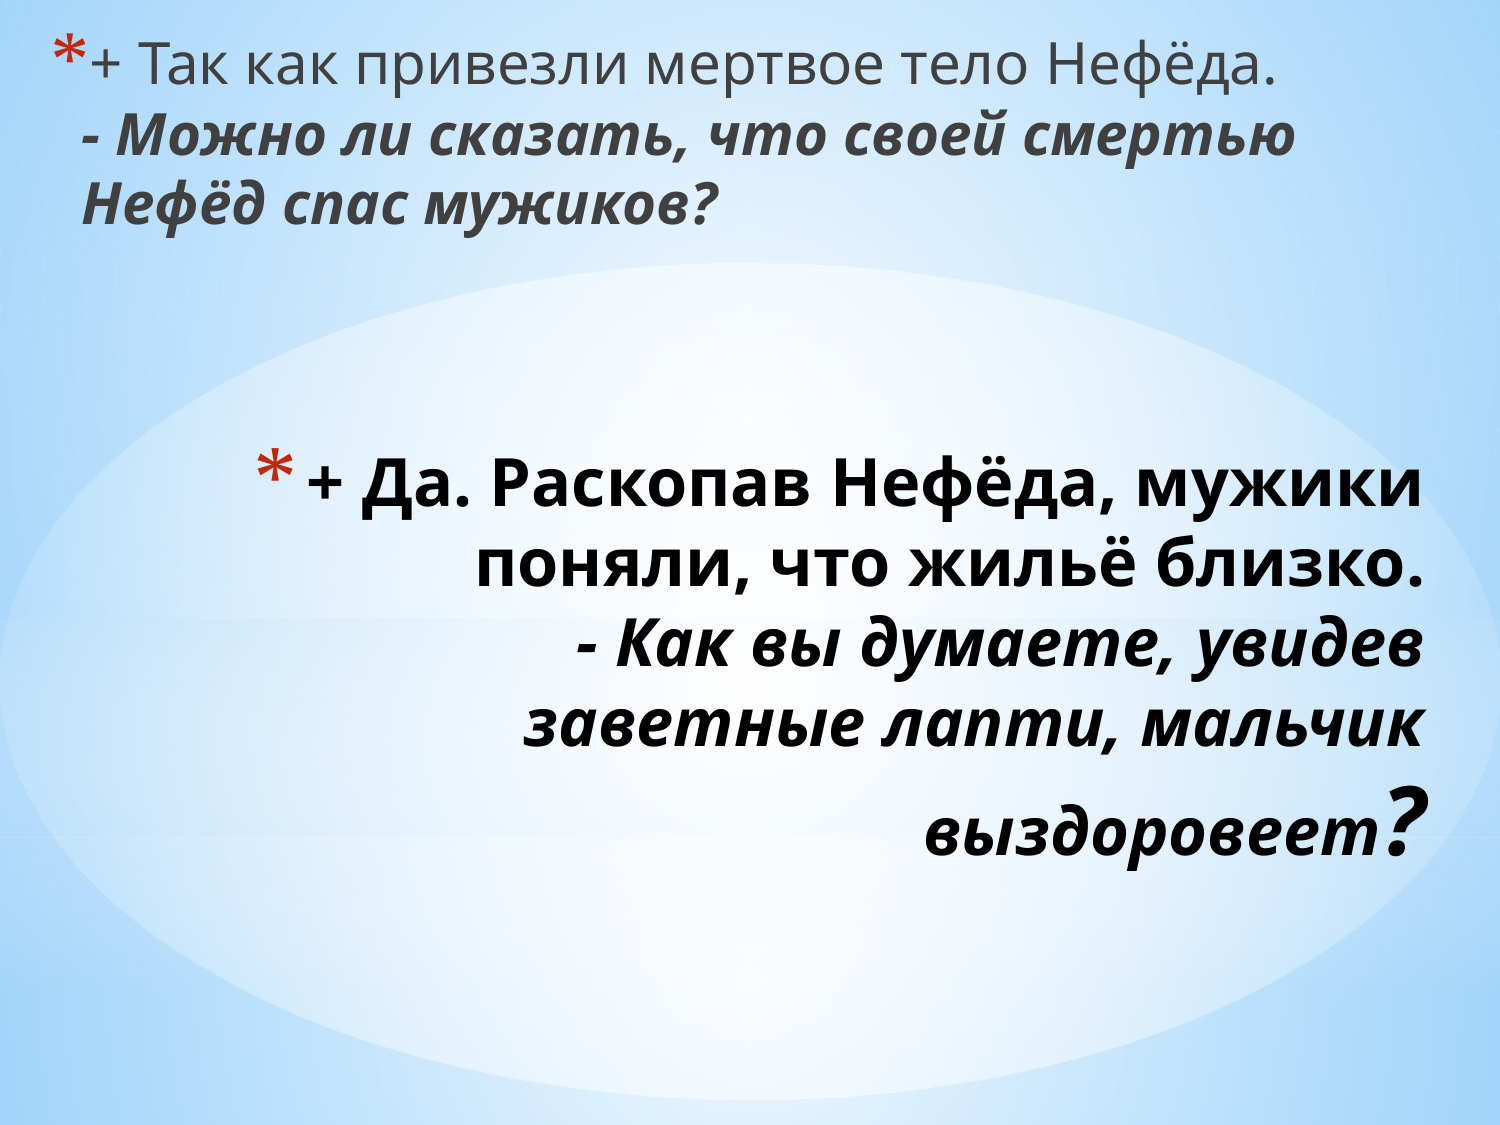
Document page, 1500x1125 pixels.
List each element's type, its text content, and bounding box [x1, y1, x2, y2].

list + Так как привезли мертвое тело Нефёда. - Можно ли сказать, что своей смертью Нефёд спас мужиков? [29, 19, 1447, 291]
title + Да. Раскопав Нефёда, мужики поняли, что жильё близко. - Как вы думаете, увидев заветные лапти, мальчик выздоровеет? [171, 432, 1441, 929]
